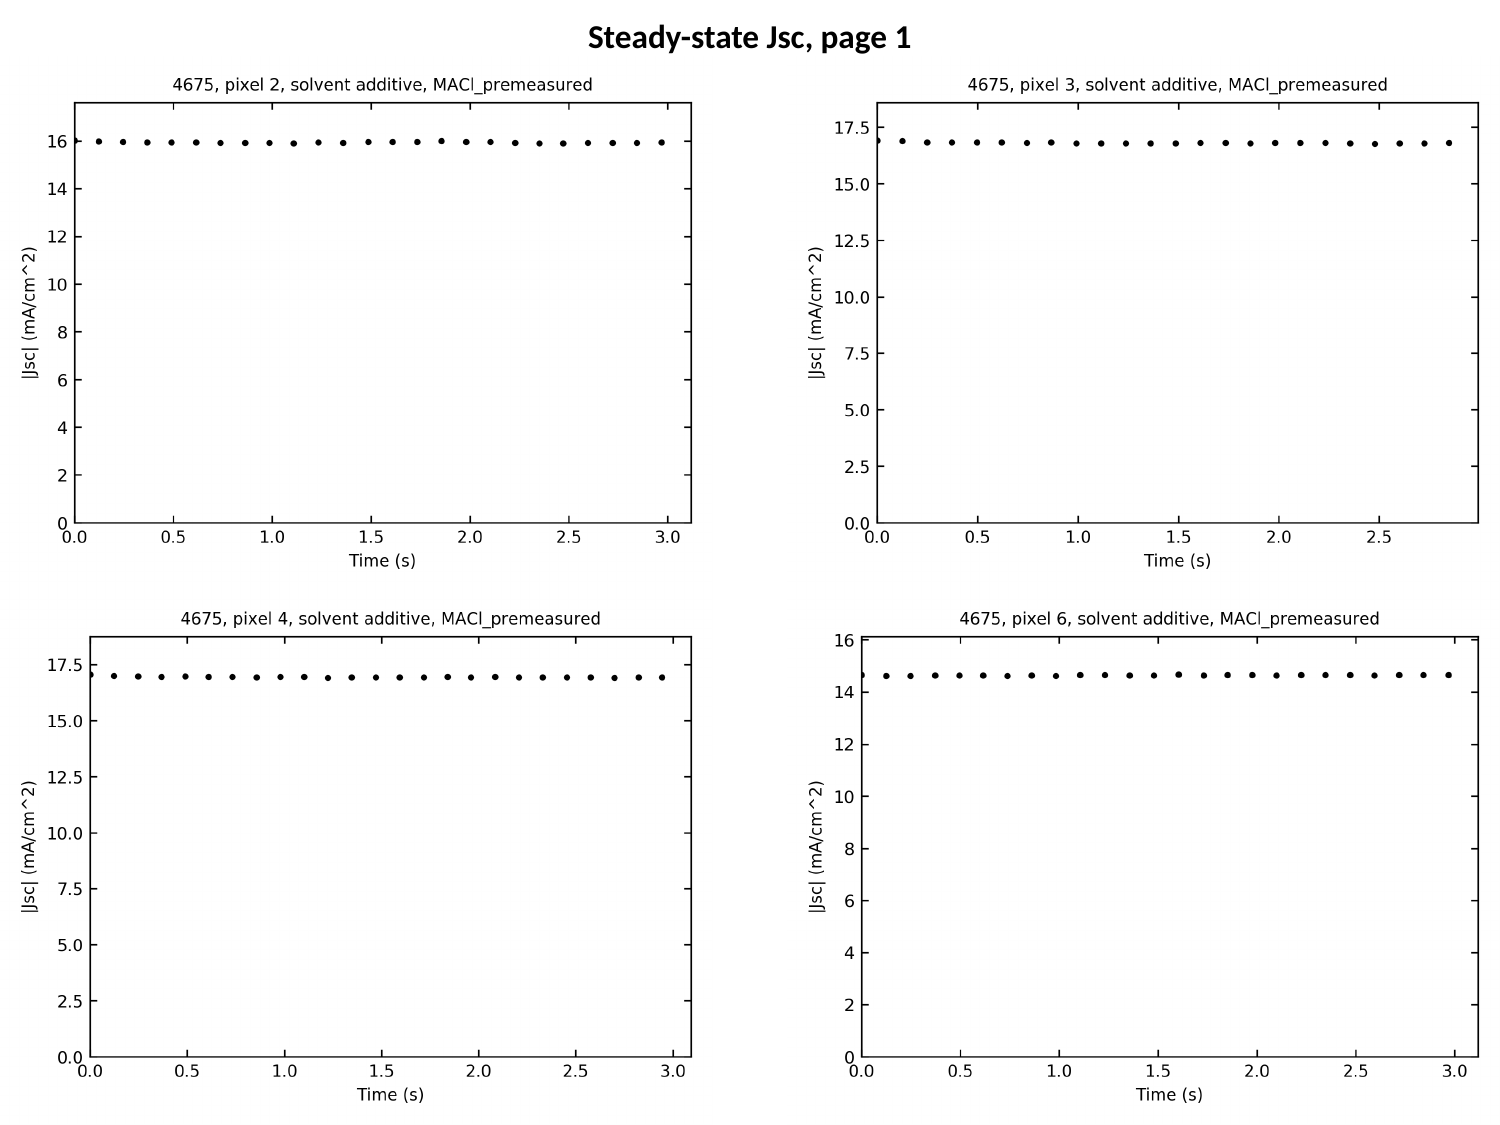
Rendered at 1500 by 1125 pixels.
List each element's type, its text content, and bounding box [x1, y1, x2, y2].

picture [787, 56, 1500, 1125]
picture [0, 56, 713, 1125]
title Steady-state Jsc, page 1 [0, 0, 1500, 75]
